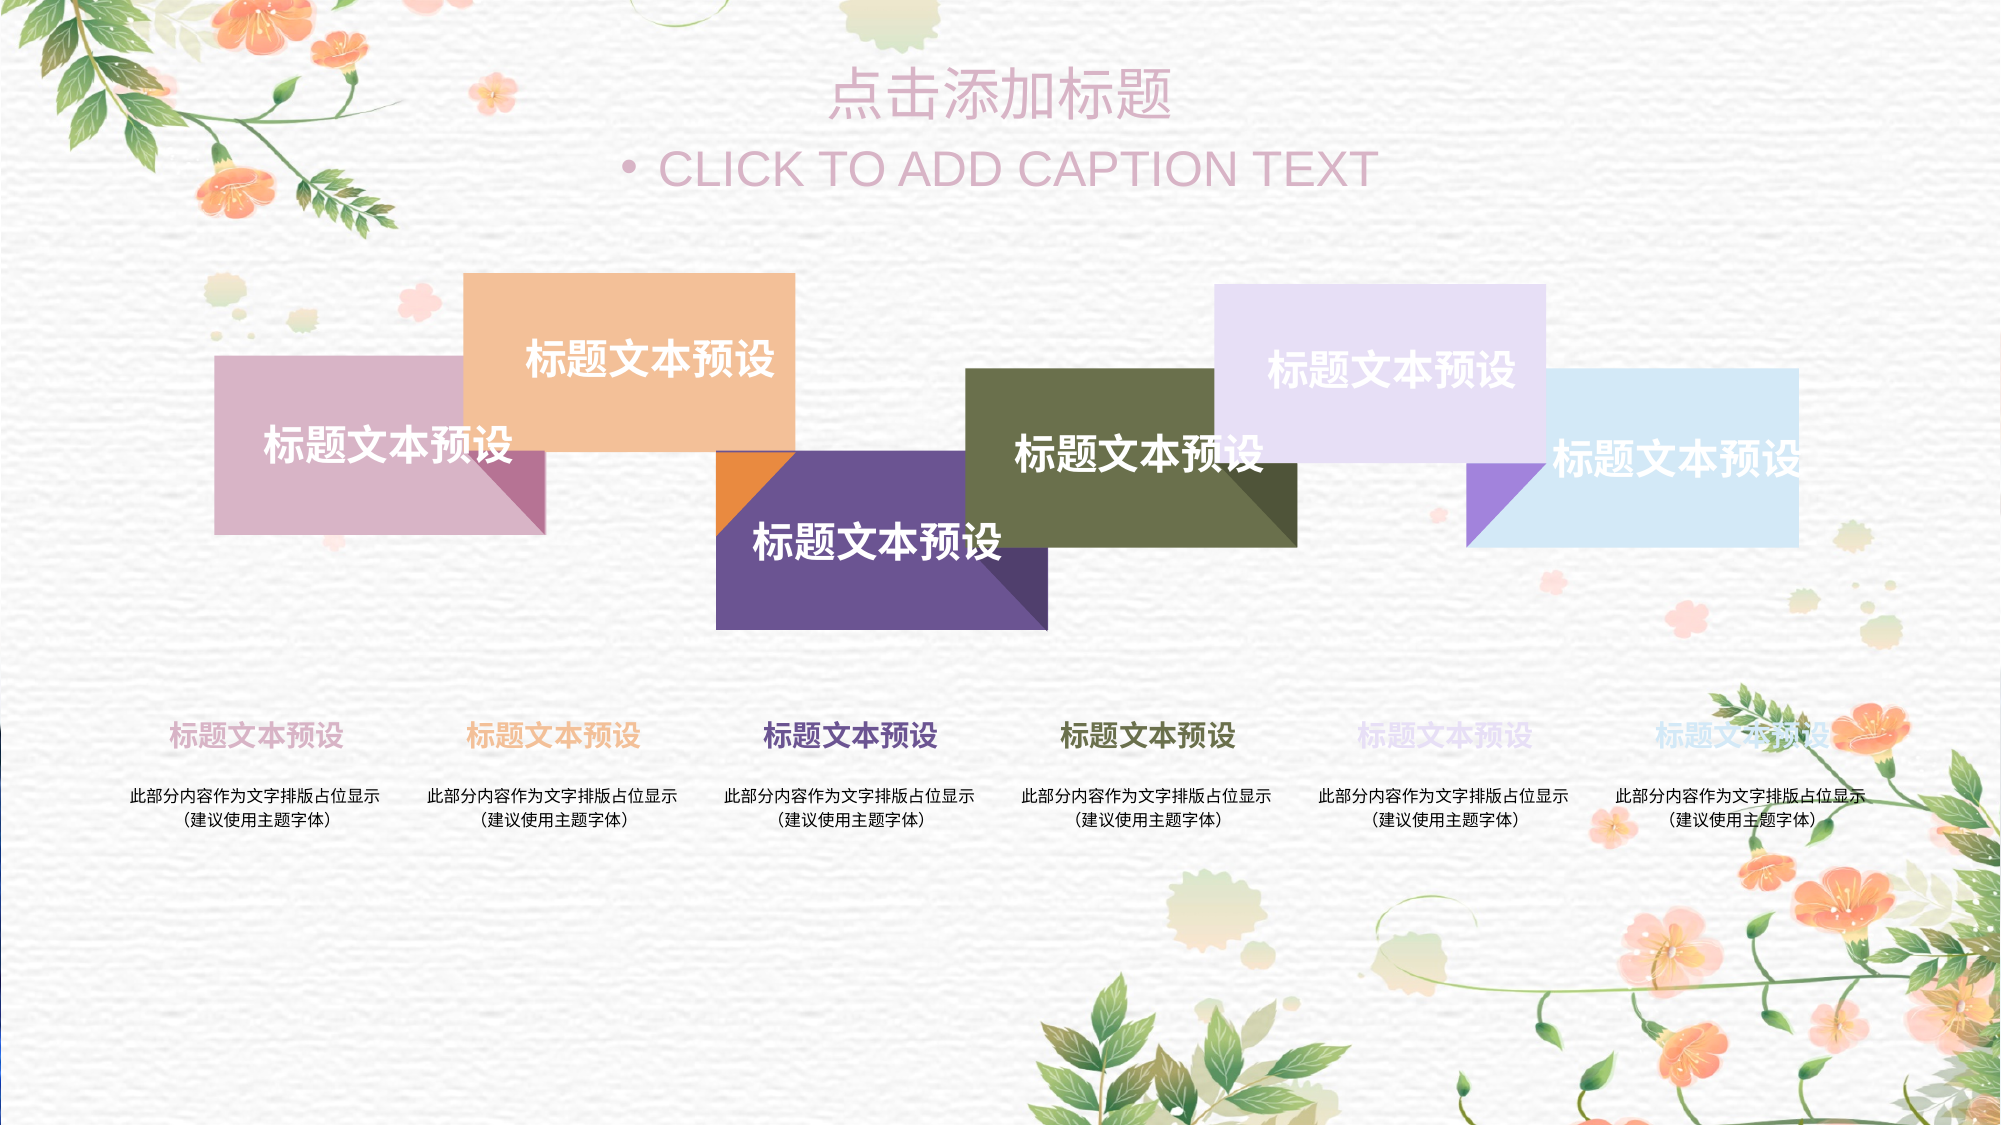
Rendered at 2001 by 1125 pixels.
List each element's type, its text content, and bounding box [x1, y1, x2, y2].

picture [2, 0, 2001, 1125]
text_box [1306, 711, 1585, 853]
text_box 标题文本预设 [1552, 405, 1738, 511]
text_box [1466, 463, 1547, 548]
text_box [1214, 284, 1547, 464]
text_box 标题文本预设 [263, 391, 449, 496]
text_box [1467, 368, 1799, 548]
text_box 标题文本预设 [1014, 400, 1200, 505]
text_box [117, 711, 397, 853]
text_box 标题文本预设 [525, 305, 711, 410]
text_box [965, 368, 1296, 548]
text_box 点击添加标题 [383, 58, 1617, 136]
text_box [1217, 464, 1298, 548]
text_box [214, 355, 544, 535]
text_box [967, 548, 1048, 632]
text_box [1009, 711, 1288, 853]
text_box [716, 450, 1044, 630]
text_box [712, 711, 991, 853]
text_box 标题文本预设 [1267, 316, 1452, 421]
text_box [1603, 711, 1883, 853]
text_box CLICK TO ADD CAPTION TEXT [549, 135, 1450, 180]
text_box [715, 452, 796, 537]
text_box 标题文本预设 [752, 488, 960, 593]
text_box [464, 450, 545, 535]
text_box [463, 273, 796, 453]
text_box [415, 711, 694, 853]
